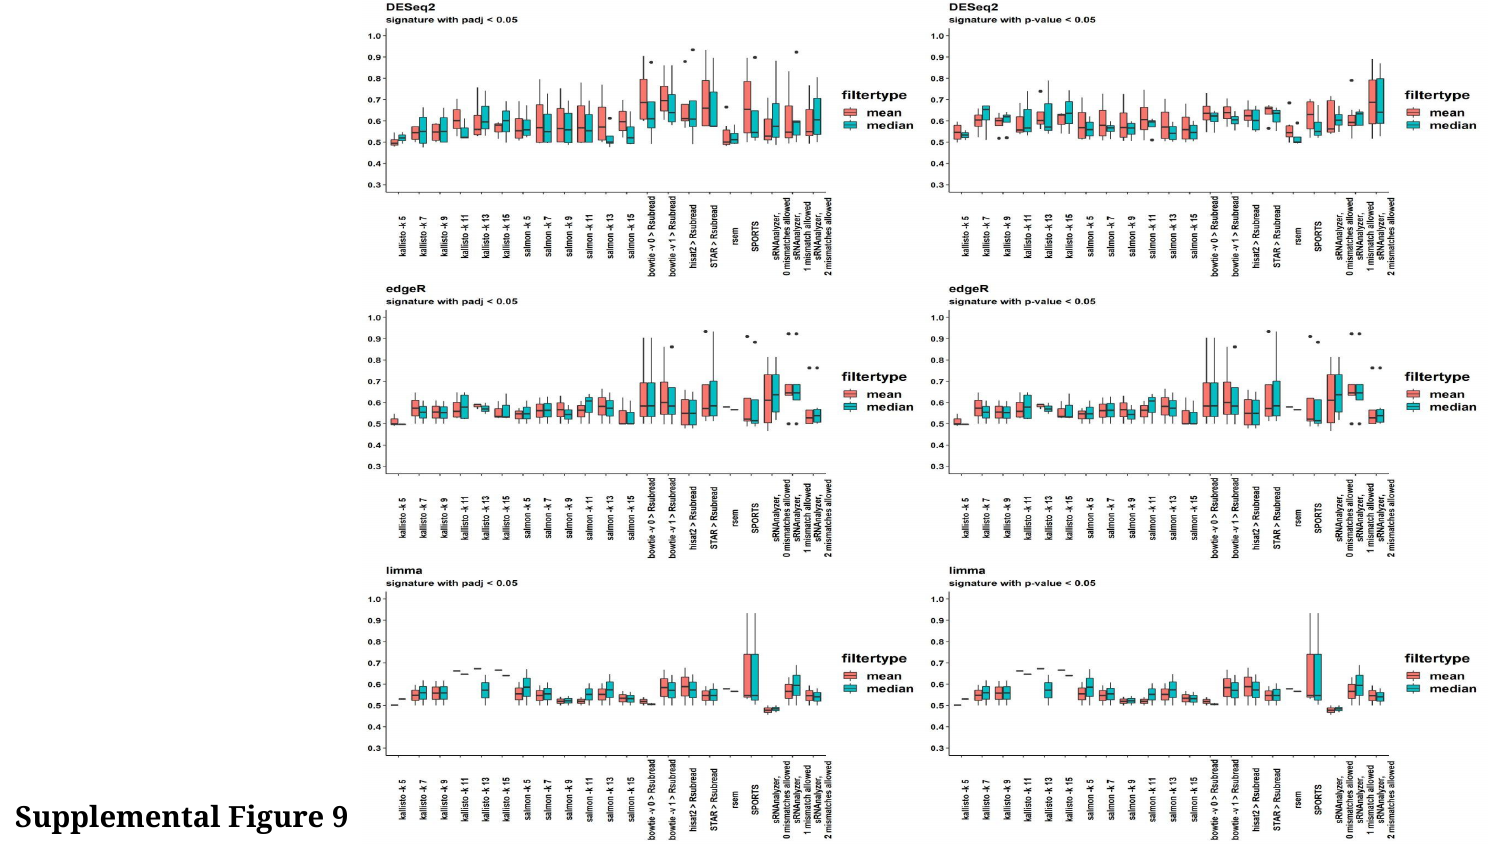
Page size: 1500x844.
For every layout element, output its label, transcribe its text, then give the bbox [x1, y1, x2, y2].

text_box Supplemental Figure 9 [0, 778, 356, 844]
picture [361, 0, 1488, 844]
